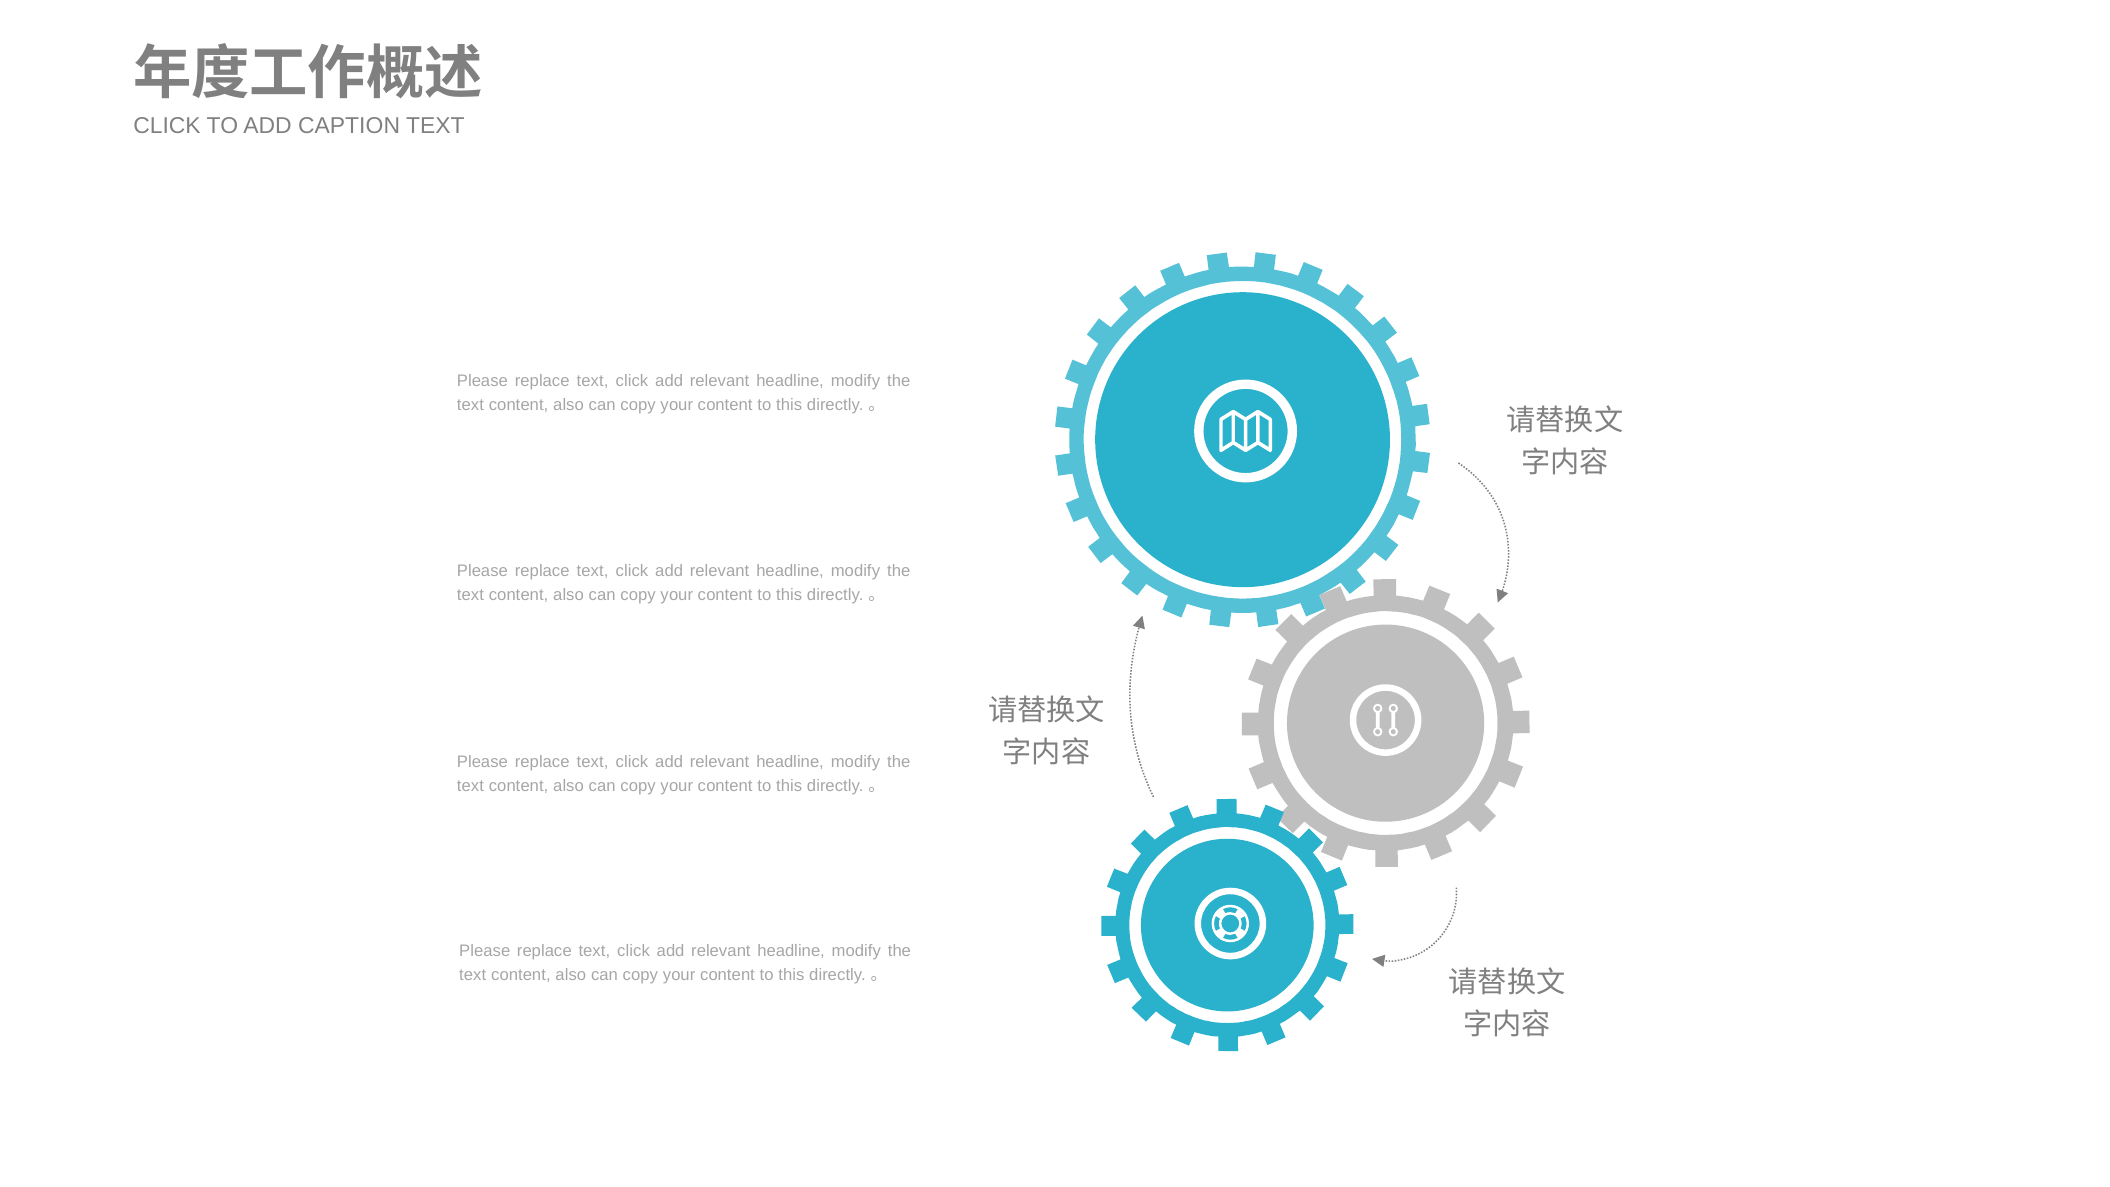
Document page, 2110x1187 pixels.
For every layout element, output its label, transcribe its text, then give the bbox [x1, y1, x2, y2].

text_box 请替换文字内容 [1425, 947, 1589, 1032]
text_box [896, 368, 1669, 902]
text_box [1194, 887, 1267, 960]
text_box 年度工作概述 [133, 35, 513, 106]
text_box Please replace text, click add relevant headline, modify the text content, also can copy your content to this directly.。 [439, 547, 896, 636]
text_box Please replace text, click add relevant headline, modify the text content, also can copy your content to this directly.。 [439, 737, 896, 827]
text_box CLICK TO ADD CAPTION TEXT [133, 110, 513, 138]
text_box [1194, 379, 1298, 483]
text_box Please replace text, click add relevant headline, modify the text content, also can copy your content to this directly.。 [439, 357, 929, 446]
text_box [1349, 684, 1422, 756]
text_box Please replace text, click add relevant headline, modify the text content, also can copy your content to this directly.。 [444, 928, 939, 991]
